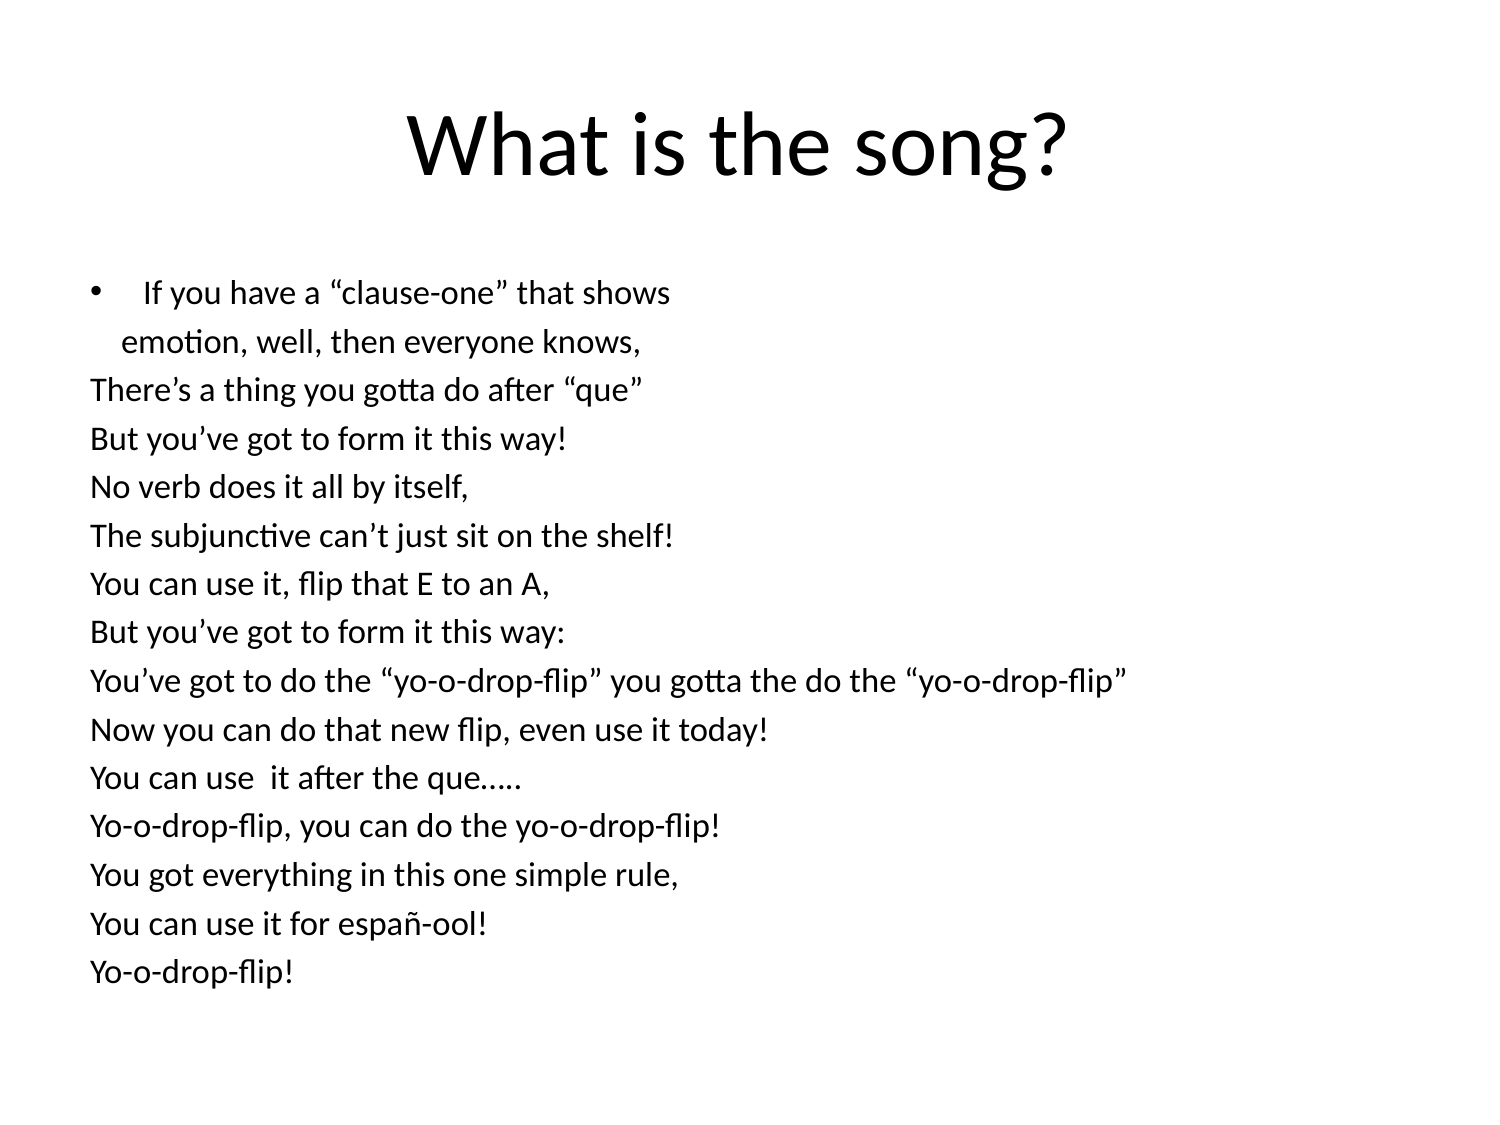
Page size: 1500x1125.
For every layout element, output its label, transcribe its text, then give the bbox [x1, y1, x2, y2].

list If you have a “clause-one” that shows emotion, well, then everyone knows, There’s a thing you gotta do after “que” But you’ve got to form it this way! No verb does it all by itself, The subjunctive can’t just sit on the shelf! You can use it, flip that E to an A, But you’ve got to form it this way: You’ve got to do the “yo-o-drop-flip” you gotta the do the “yo-o-drop-flip” Now you can do that new flip, even use it today! You can use it after the que….. Yo-o-drop-flip, you can do the yo-o-drop-flip! You got everything in this one simple rule, You can use it for españ-ool! Yo-o-drop-flip! [75, 262, 1425, 1005]
title What is the song? [75, 45, 1425, 233]
